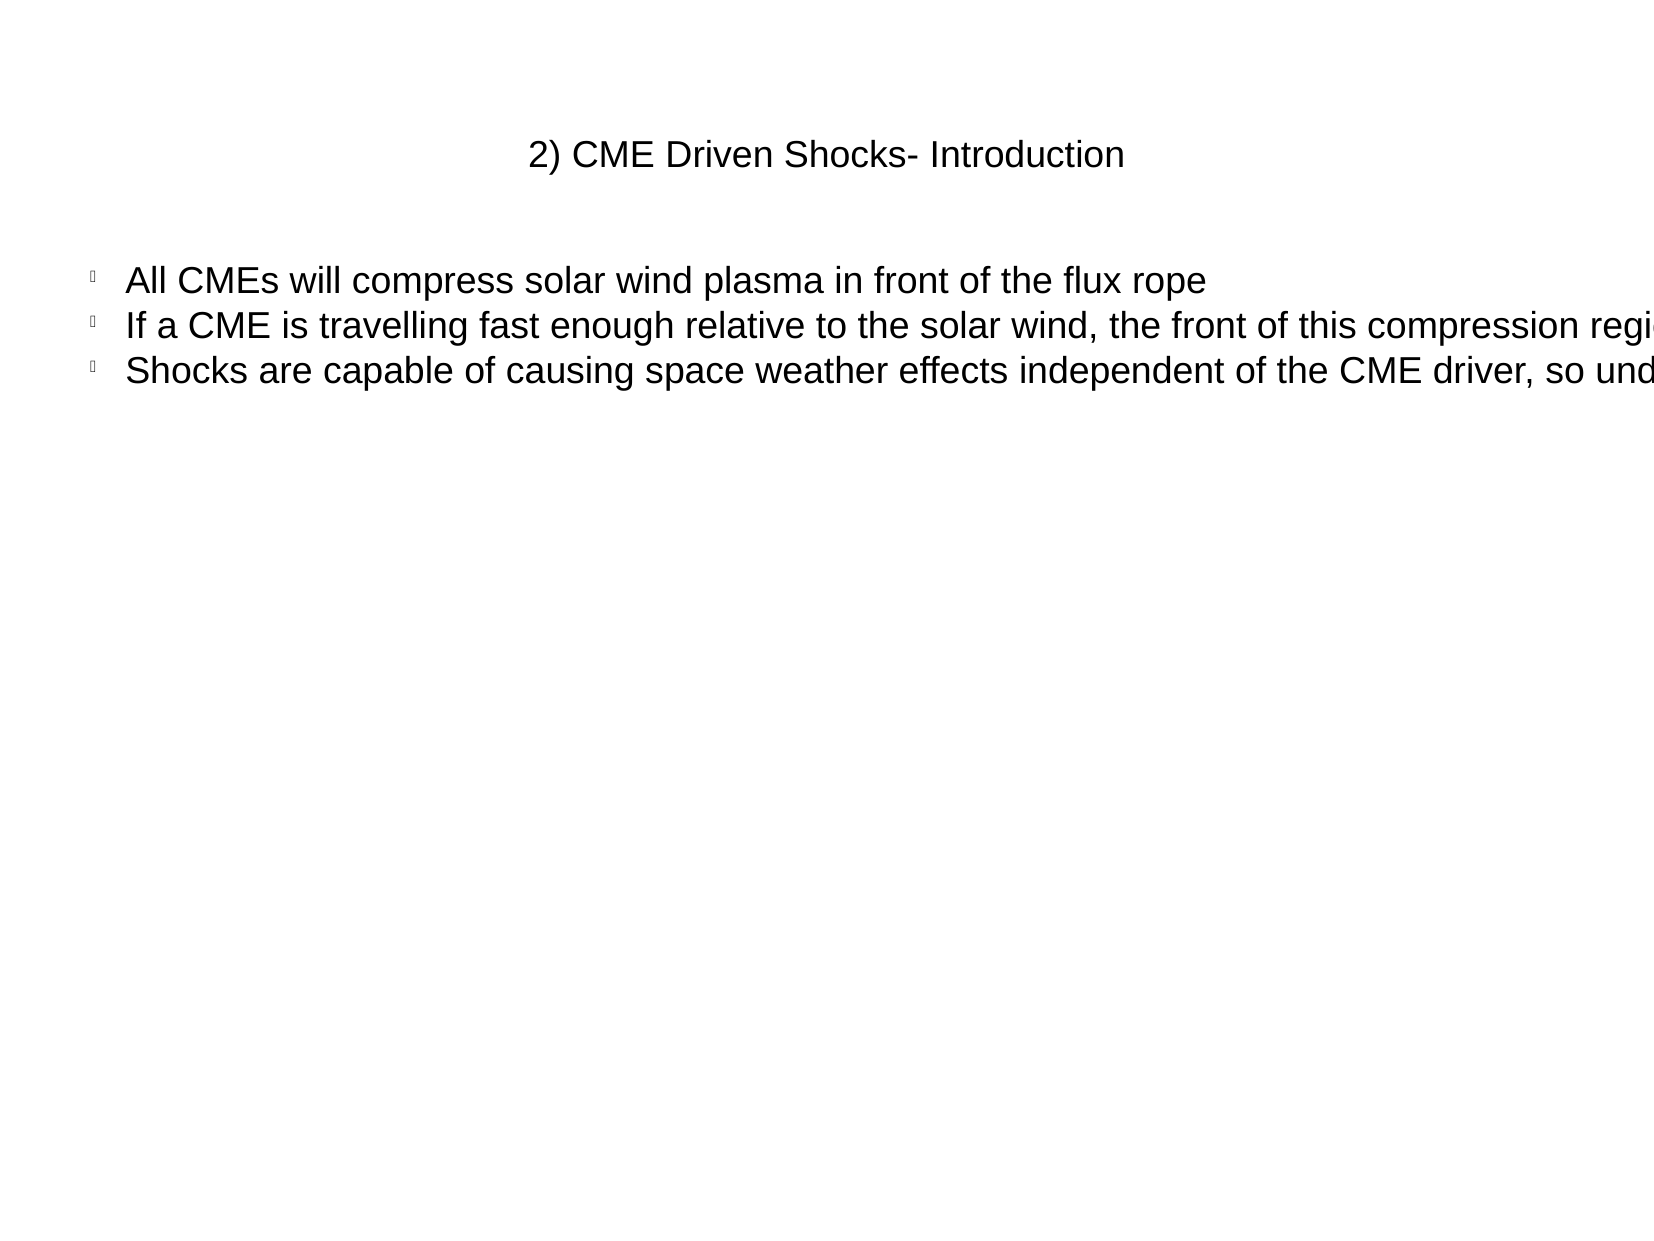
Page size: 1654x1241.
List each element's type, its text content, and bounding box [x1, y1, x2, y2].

text_box 2) CME Driven Shocks- Introduction [82, 49, 1571, 257]
text_box All CMEs will compress solar wind plasma in front of the flux rope If a CME is travelling fast enough relative to the solar wind, the front of this compression region will be a fast-mode MHD shock Shocks are capable of causing space weather effects independent of the CME driver, so understanding their geometry and propagation is important [89, 256, 1545, 1241]
